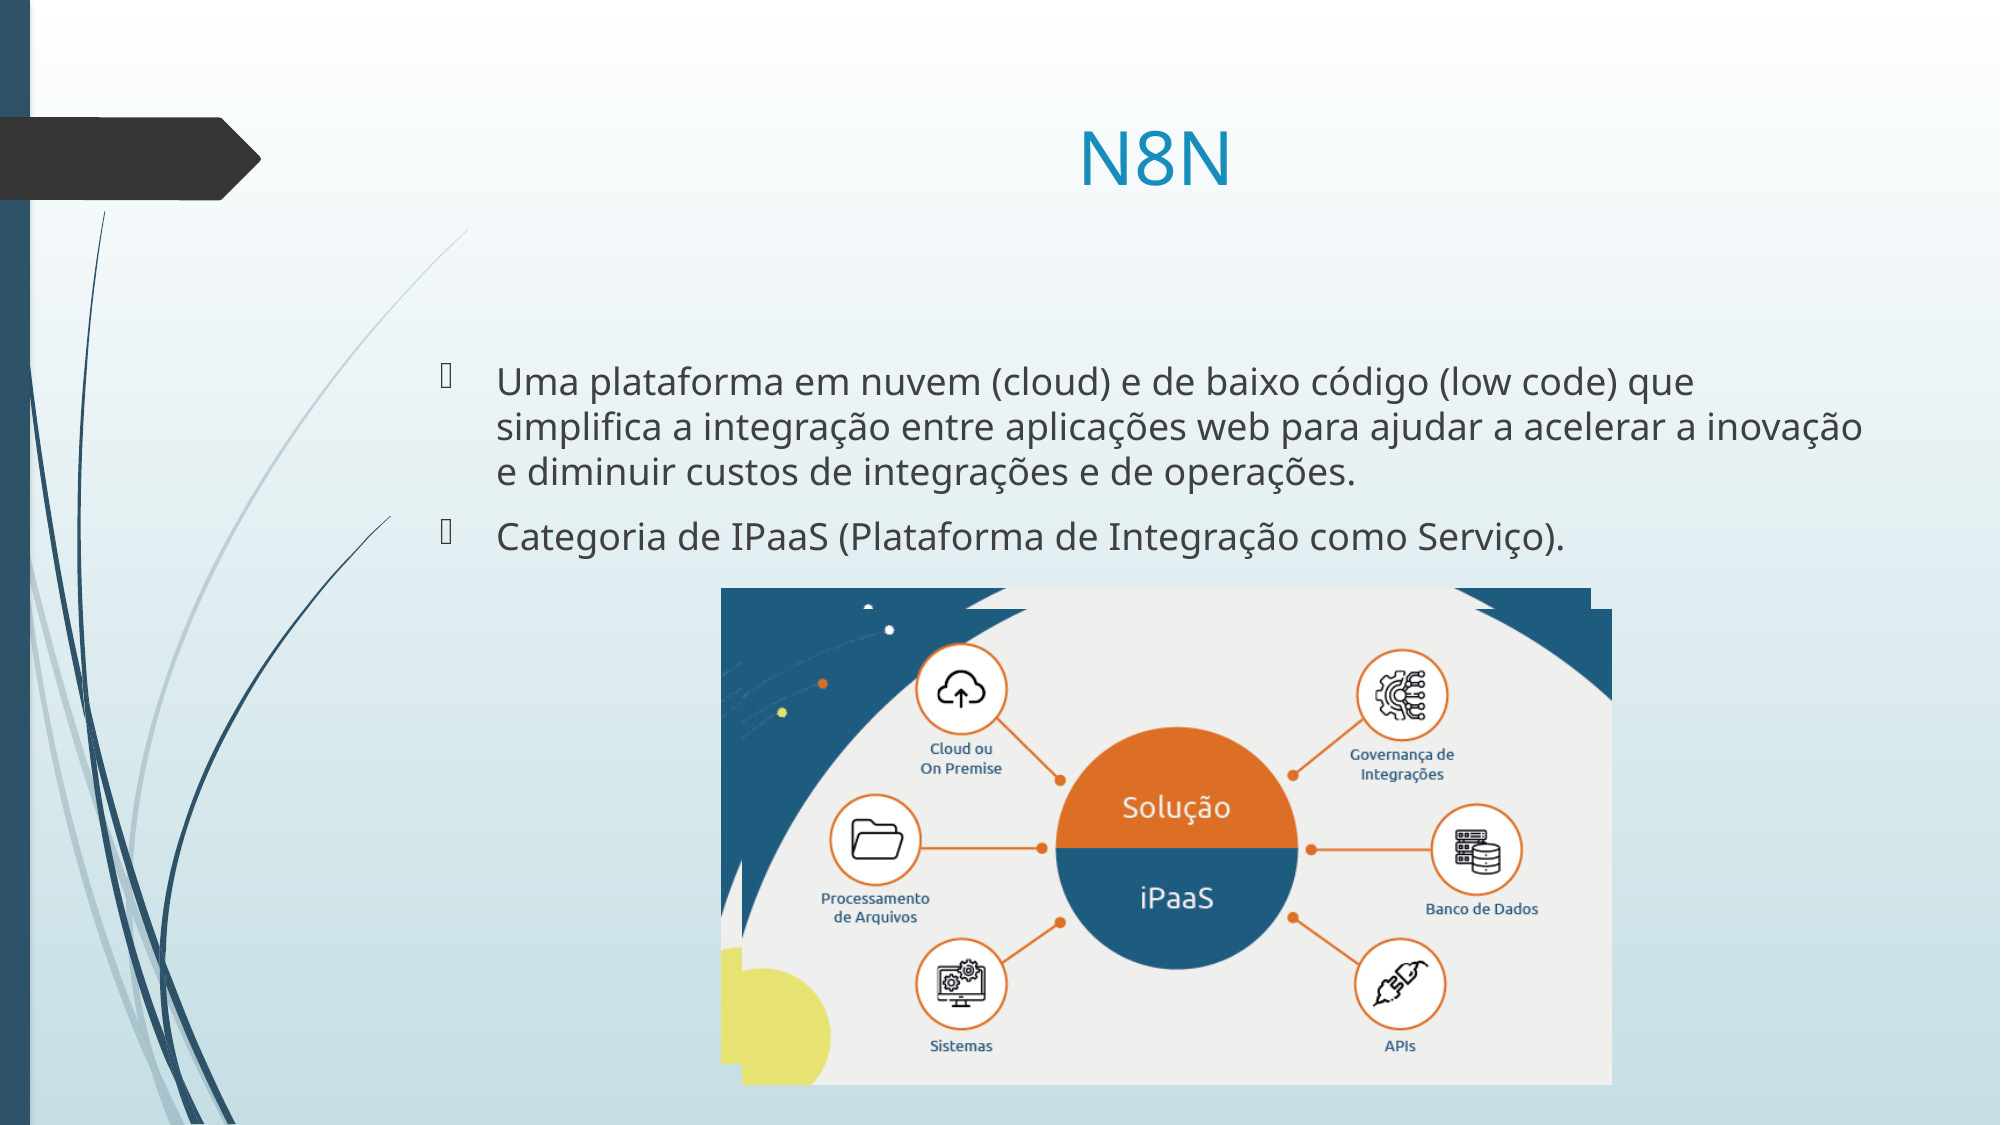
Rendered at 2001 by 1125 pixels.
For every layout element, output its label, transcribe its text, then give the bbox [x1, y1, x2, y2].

picture [721, 588, 1612, 1085]
list Uma plataforma em nuvem (cloud) e de baixo código (low code) que simplifica a integração entre aplicações web para ajudar a acelerar a inovação e diminuir custos de integrações e de operações. Categoria de IPaaS (Plataforma de Integração como Serviço). [424, 350, 1888, 970]
title N8N [425, 102, 1888, 313]
